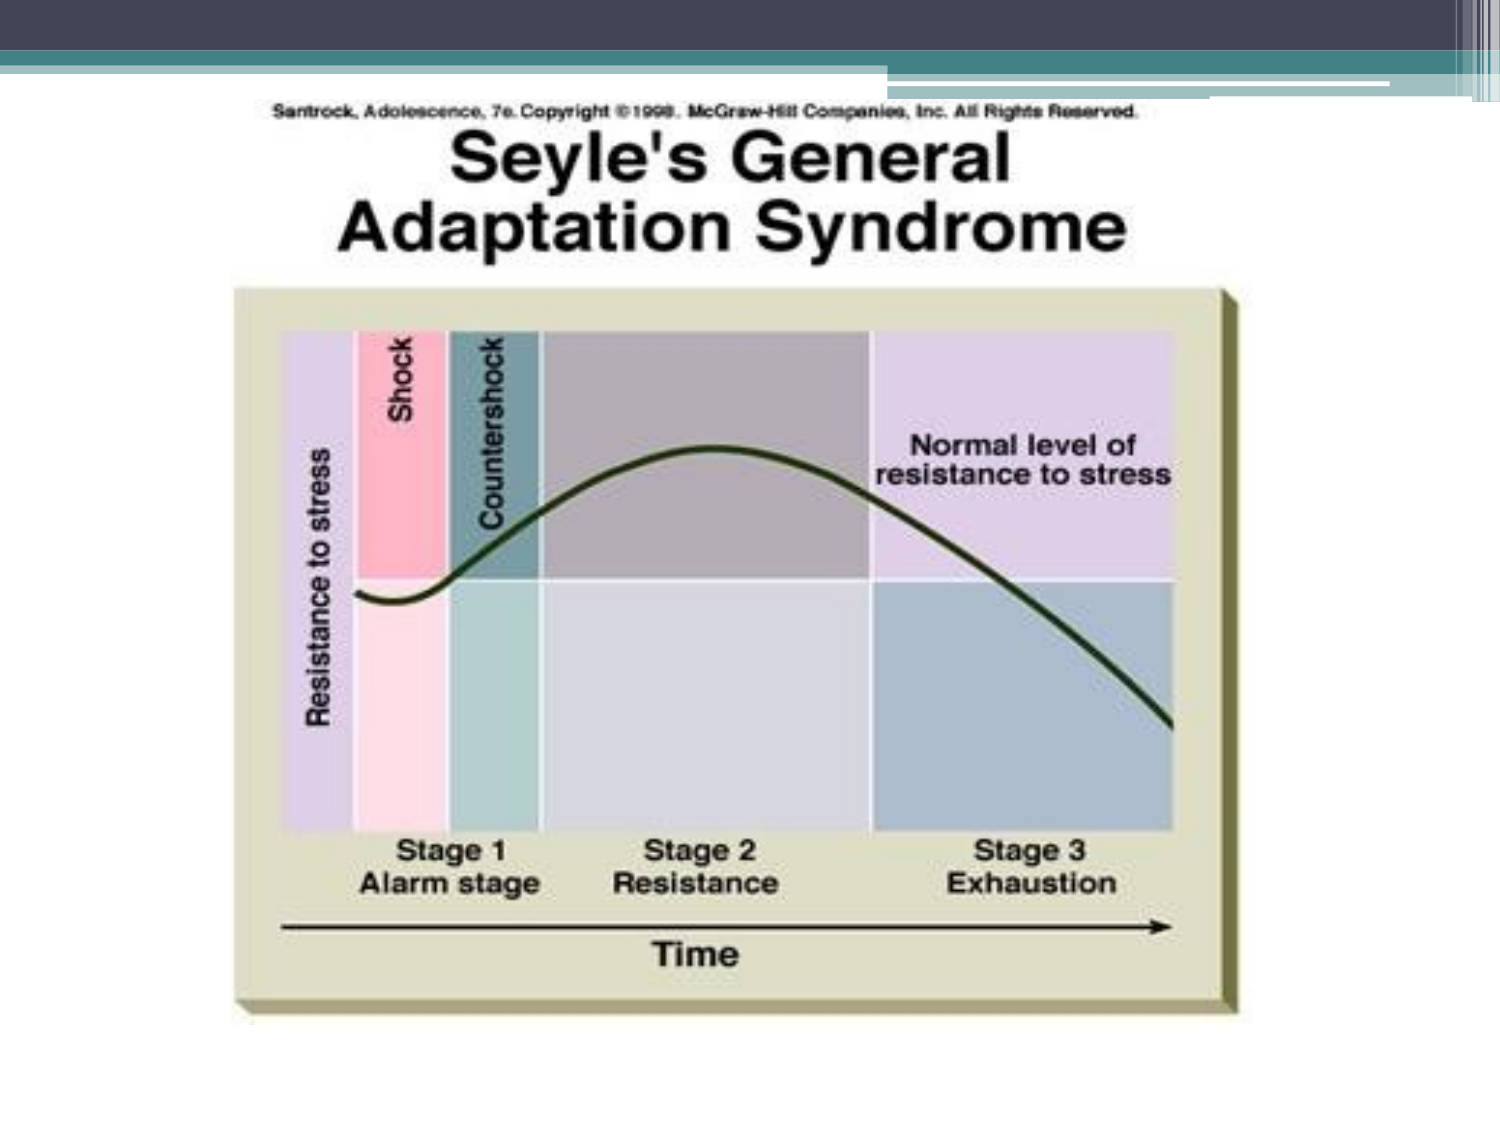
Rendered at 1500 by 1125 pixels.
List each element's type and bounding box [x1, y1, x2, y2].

picture [0, 99, 1451, 1026]
